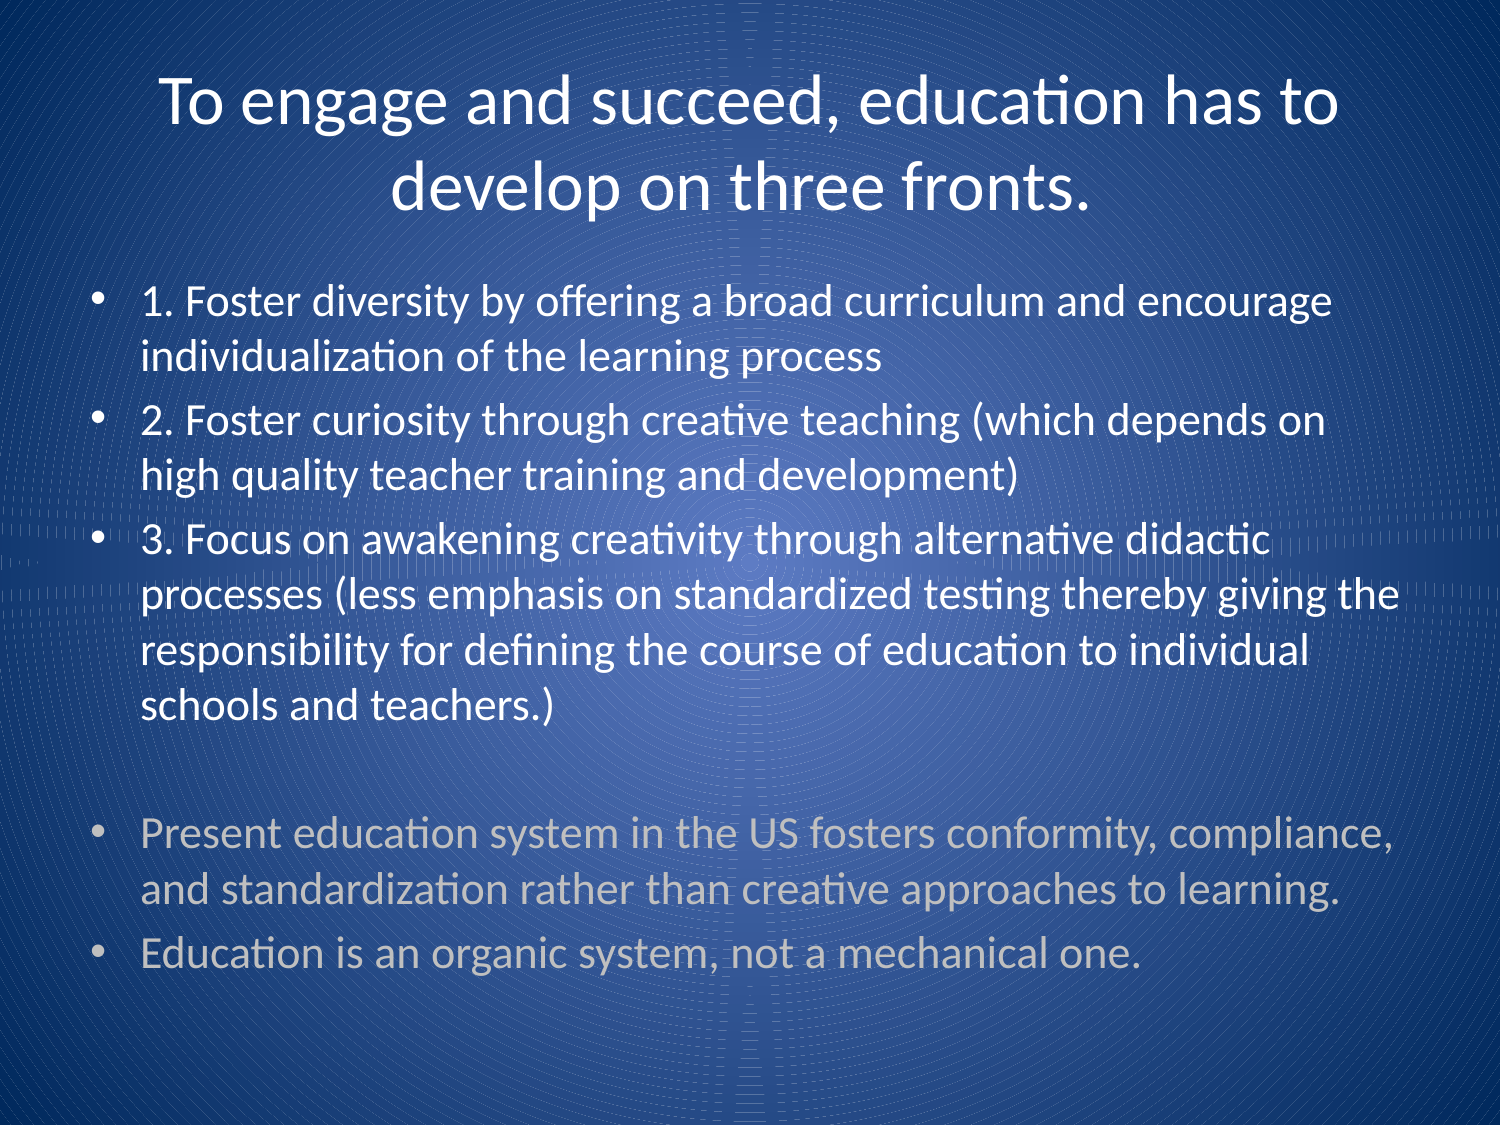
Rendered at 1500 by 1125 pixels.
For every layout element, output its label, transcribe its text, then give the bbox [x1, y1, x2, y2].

list 1. Foster diversity by offering a broad curriculum and encourage individualization of the learning process 2. Foster curiosity through creative teaching (which depends on high quality teacher training and development) 3. Focus on awakening creativity through alternative didactic processes (less emphasis on standardized testing thereby giving the responsibility for defining the course of education to individual schools and teachers.) Present education system in the US fosters conformity, compliance, and standardization rather than creative approaches to learning. Education is an organic system, not a mechanical one. [75, 262, 1425, 1005]
title To engage and succeed, education has to develop on three fronts. [75, 45, 1425, 233]
